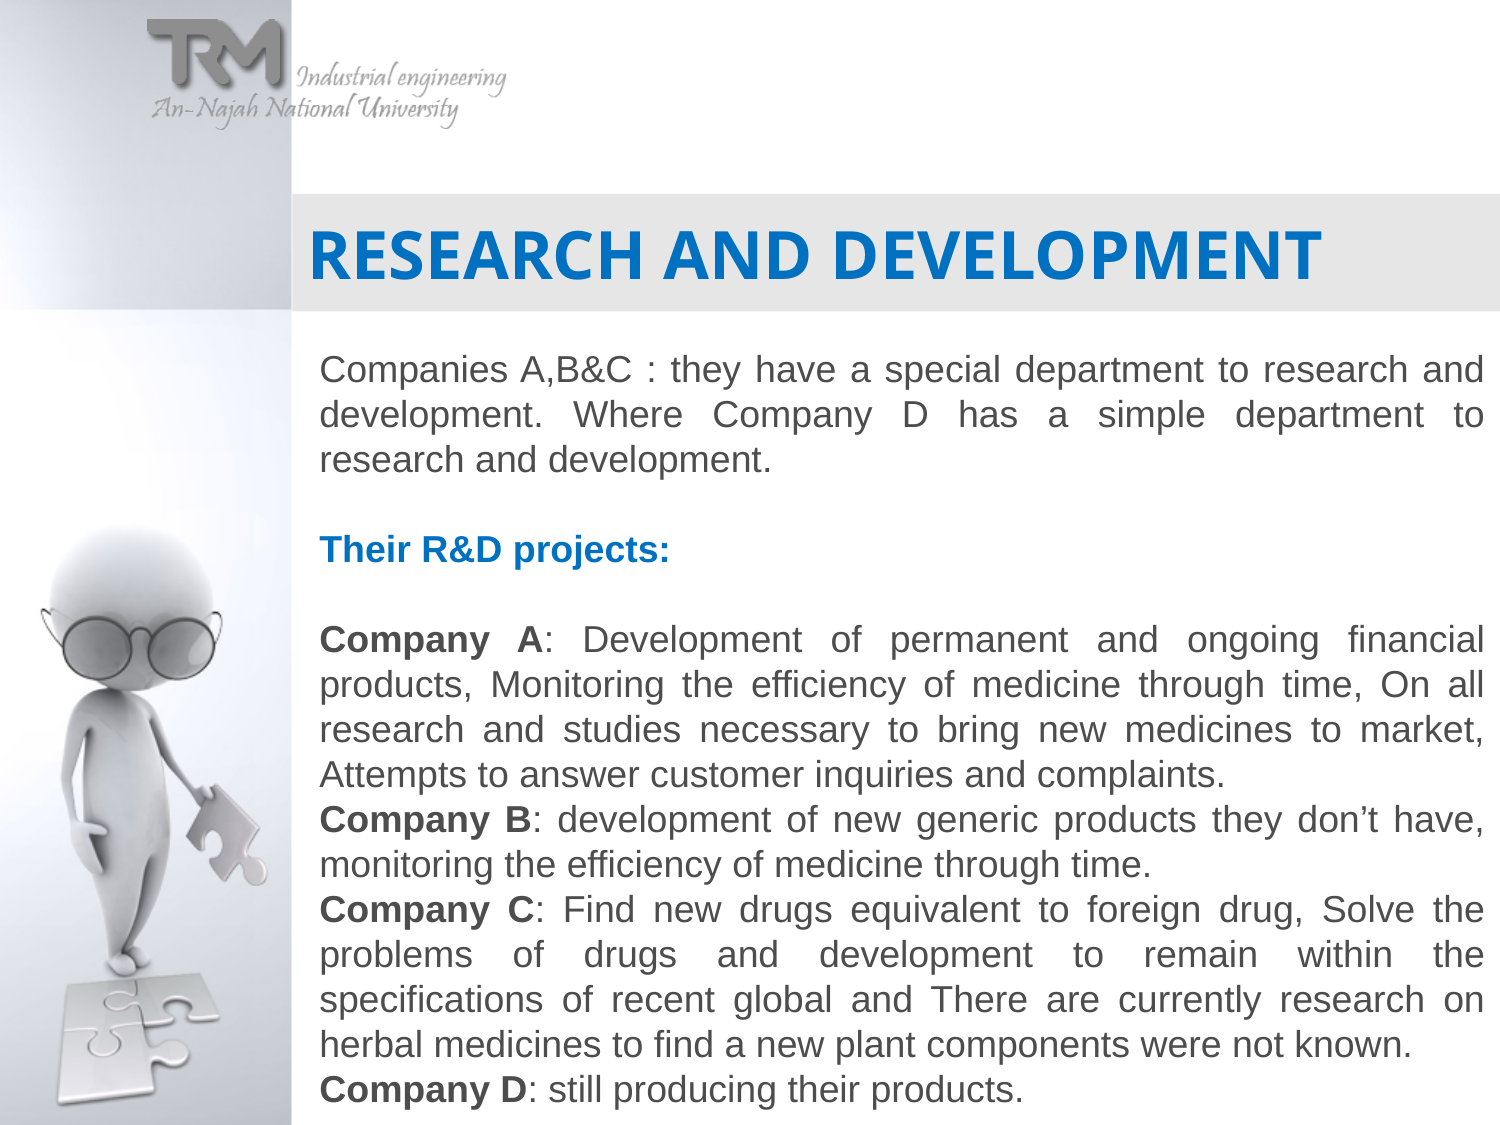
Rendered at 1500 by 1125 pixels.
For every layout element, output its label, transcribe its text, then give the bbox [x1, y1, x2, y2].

text_box Companies A,B&C : they have a special department to research and development. Where Company D has a simple department to research and development. Their R&D projects: Company A: Development of permanent and ongoing financial products, Monitoring the efficiency of medicine through time, On all research and studies necessary to bring new medicines to market, Attempts to answer customer inquiries and complaints. Company B: development of new generic products they don’t have, monitoring the efficiency of medicine through time. Company C: Find new drugs equivalent to foreign drug, Solve the problems of drugs and development to remain within the specifications of recent global and There are currently research on herbal medicines to find a new plant components were not known. Company D: still producing their products. [304, 337, 1500, 1118]
title Research and development [292, 193, 1500, 312]
picture [0, 0, 1500, 1125]
